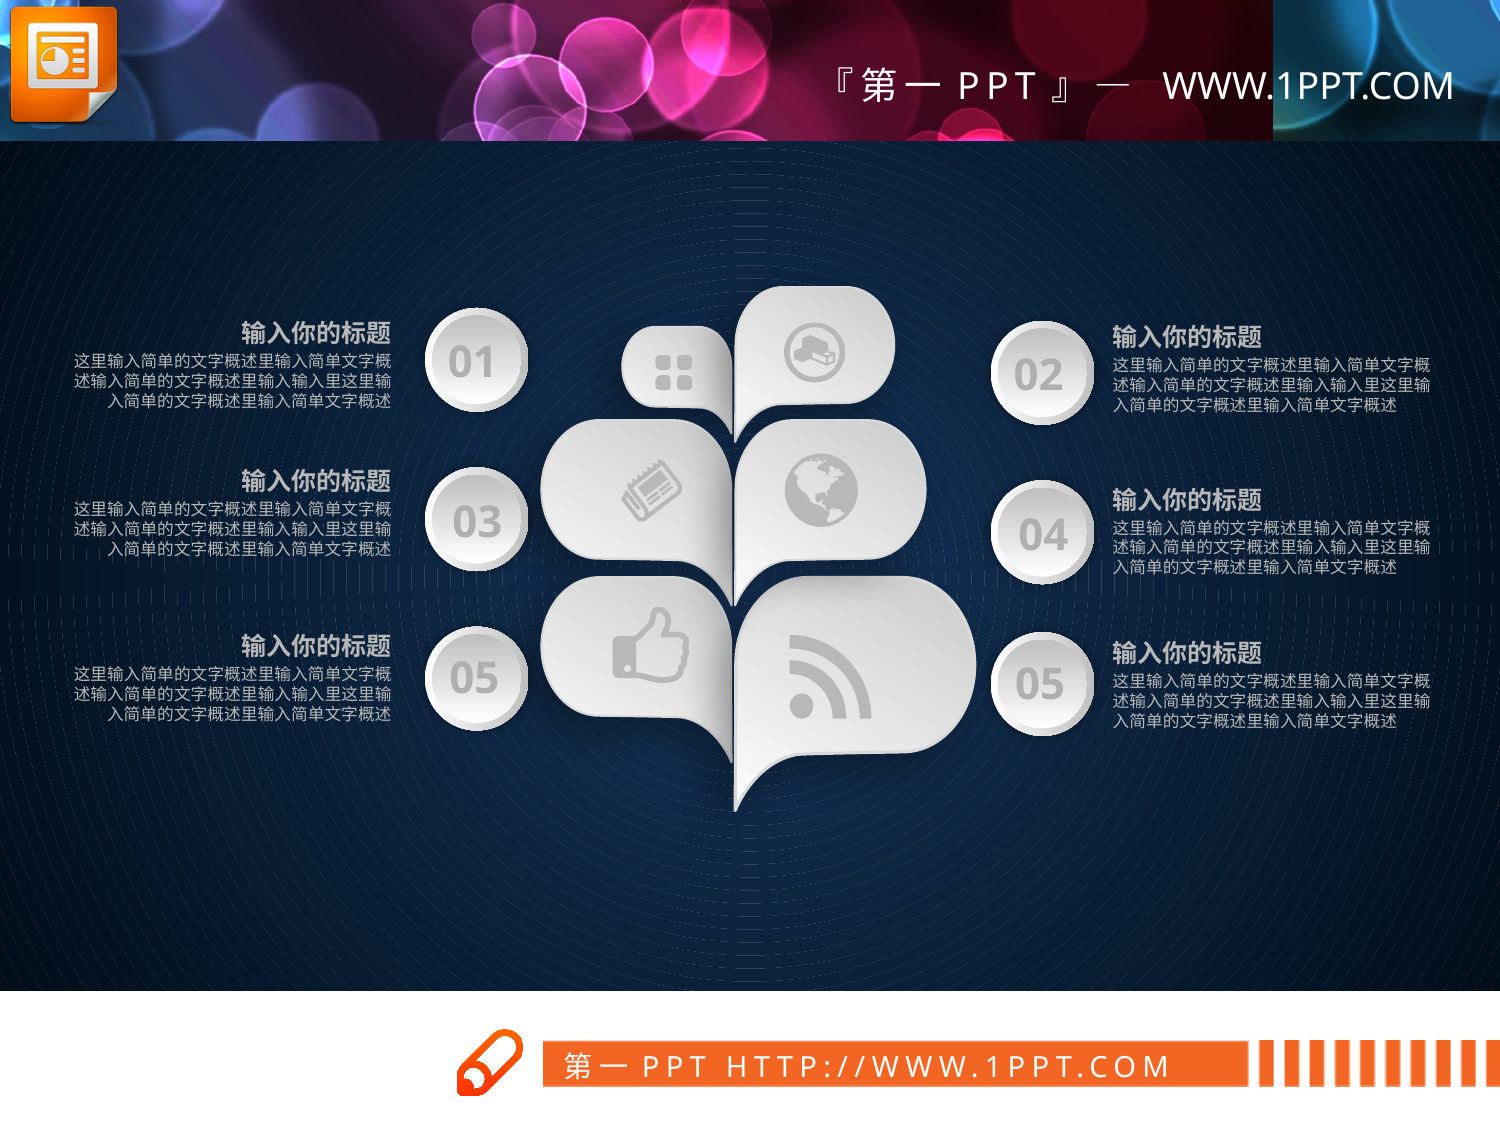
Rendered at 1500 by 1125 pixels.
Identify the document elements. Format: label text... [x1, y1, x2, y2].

text_box [655, 355, 671, 370]
picture [0, 0, 1500, 141]
text_box [735, 420, 926, 606]
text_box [424, 307, 529, 412]
text_box [655, 375, 671, 391]
text_box [677, 355, 693, 370]
text_box [784, 453, 858, 527]
text_box [784, 322, 846, 383]
text_box [621, 459, 683, 522]
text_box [990, 631, 1095, 737]
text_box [990, 320, 1095, 425]
text_box [622, 326, 701, 408]
text_box [541, 420, 701, 564]
text_box 输入你的标题 这里输入简单的文字概述里输入简单文字概述输入简单的文字概述里输入输入里这里输入简单的文字概述里输入简单文字概述 [1097, 476, 1447, 615]
text_box [789, 634, 872, 719]
text_box [735, 577, 975, 811]
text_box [424, 467, 529, 572]
text_box 输入你的标题 这里输入简单的文字概述里输入简单文字概述输入简单的文字概述里输入输入里这里输入简单的文字概述里输入简单文字概述 [44, 310, 407, 449]
text_box 输入你的标题 这里输入简单的文字概述里输入简单文字概述输入简单的文字概述里输入输入里这里输入简单的文字概述里输入简单文字概述 [1097, 313, 1447, 452]
text_box 输入你的标题 这里输入简单的文字概述里输入简单文字概述输入简单的文字概述里输入输入里这里输入简单的文字概述里输入简单文字概述 [44, 457, 407, 596]
picture [543, 1040, 1500, 1087]
text_box [612, 606, 690, 684]
text_box 输入你的标题 这里输入简单的文字概述里输入简单文字概述输入简单的文字概述里输入输入里这里输入简单的文字概述里输入简单文字概述 [1097, 629, 1447, 768]
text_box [424, 626, 529, 731]
text_box 输入你的标题 这里输入简单的文字概述里输入简单文字概述输入简单的文字概述里输入输入里这里输入简单的文字概述里输入简单文字概述 [44, 622, 407, 761]
text_box [677, 375, 693, 391]
text_box [735, 287, 895, 423]
text_box [541, 577, 703, 722]
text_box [990, 480, 1095, 585]
